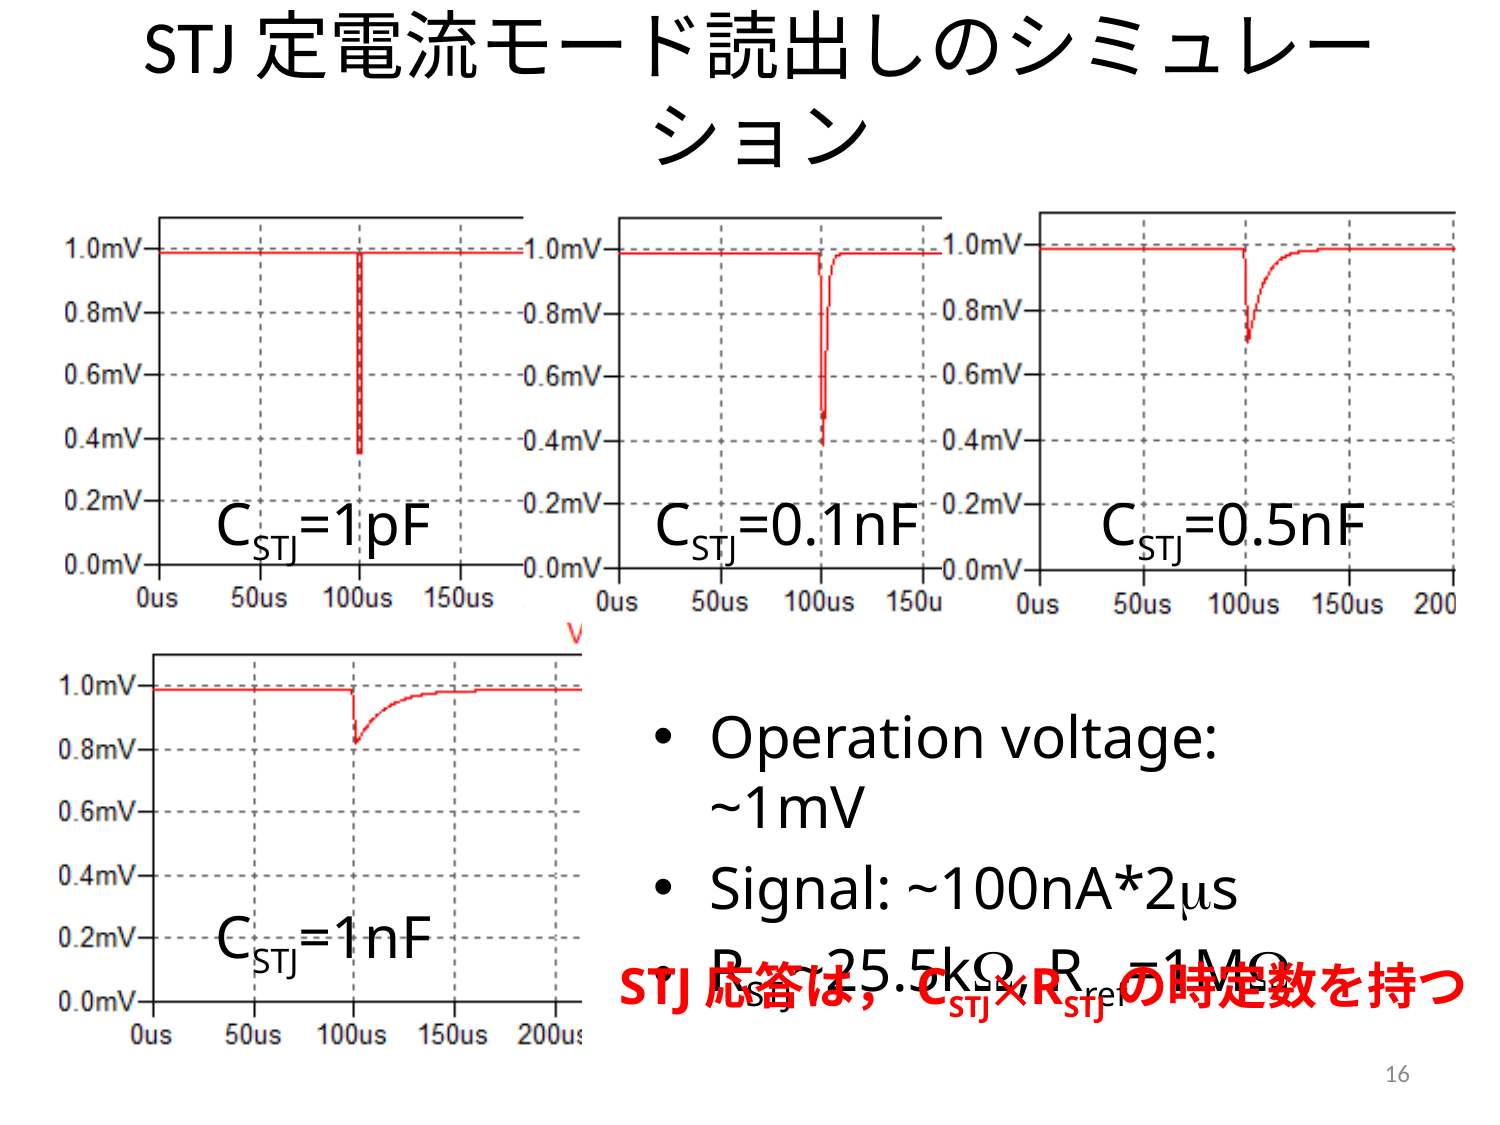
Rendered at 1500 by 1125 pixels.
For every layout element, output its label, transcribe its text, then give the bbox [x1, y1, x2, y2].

slide_number 16 [1074, 1042, 1425, 1103]
title STJ定電流モード読出しのシミュレーション [85, 30, 1436, 147]
picture [58, 174, 1456, 1056]
text_box STJ応答は，CSTJRSTJの時定数を持つ [605, 947, 1500, 1031]
list Operation voltage: ~1mV Signal: ~100nA*2s RSTJ~25.5k, Rref=1M [638, 692, 1401, 947]
